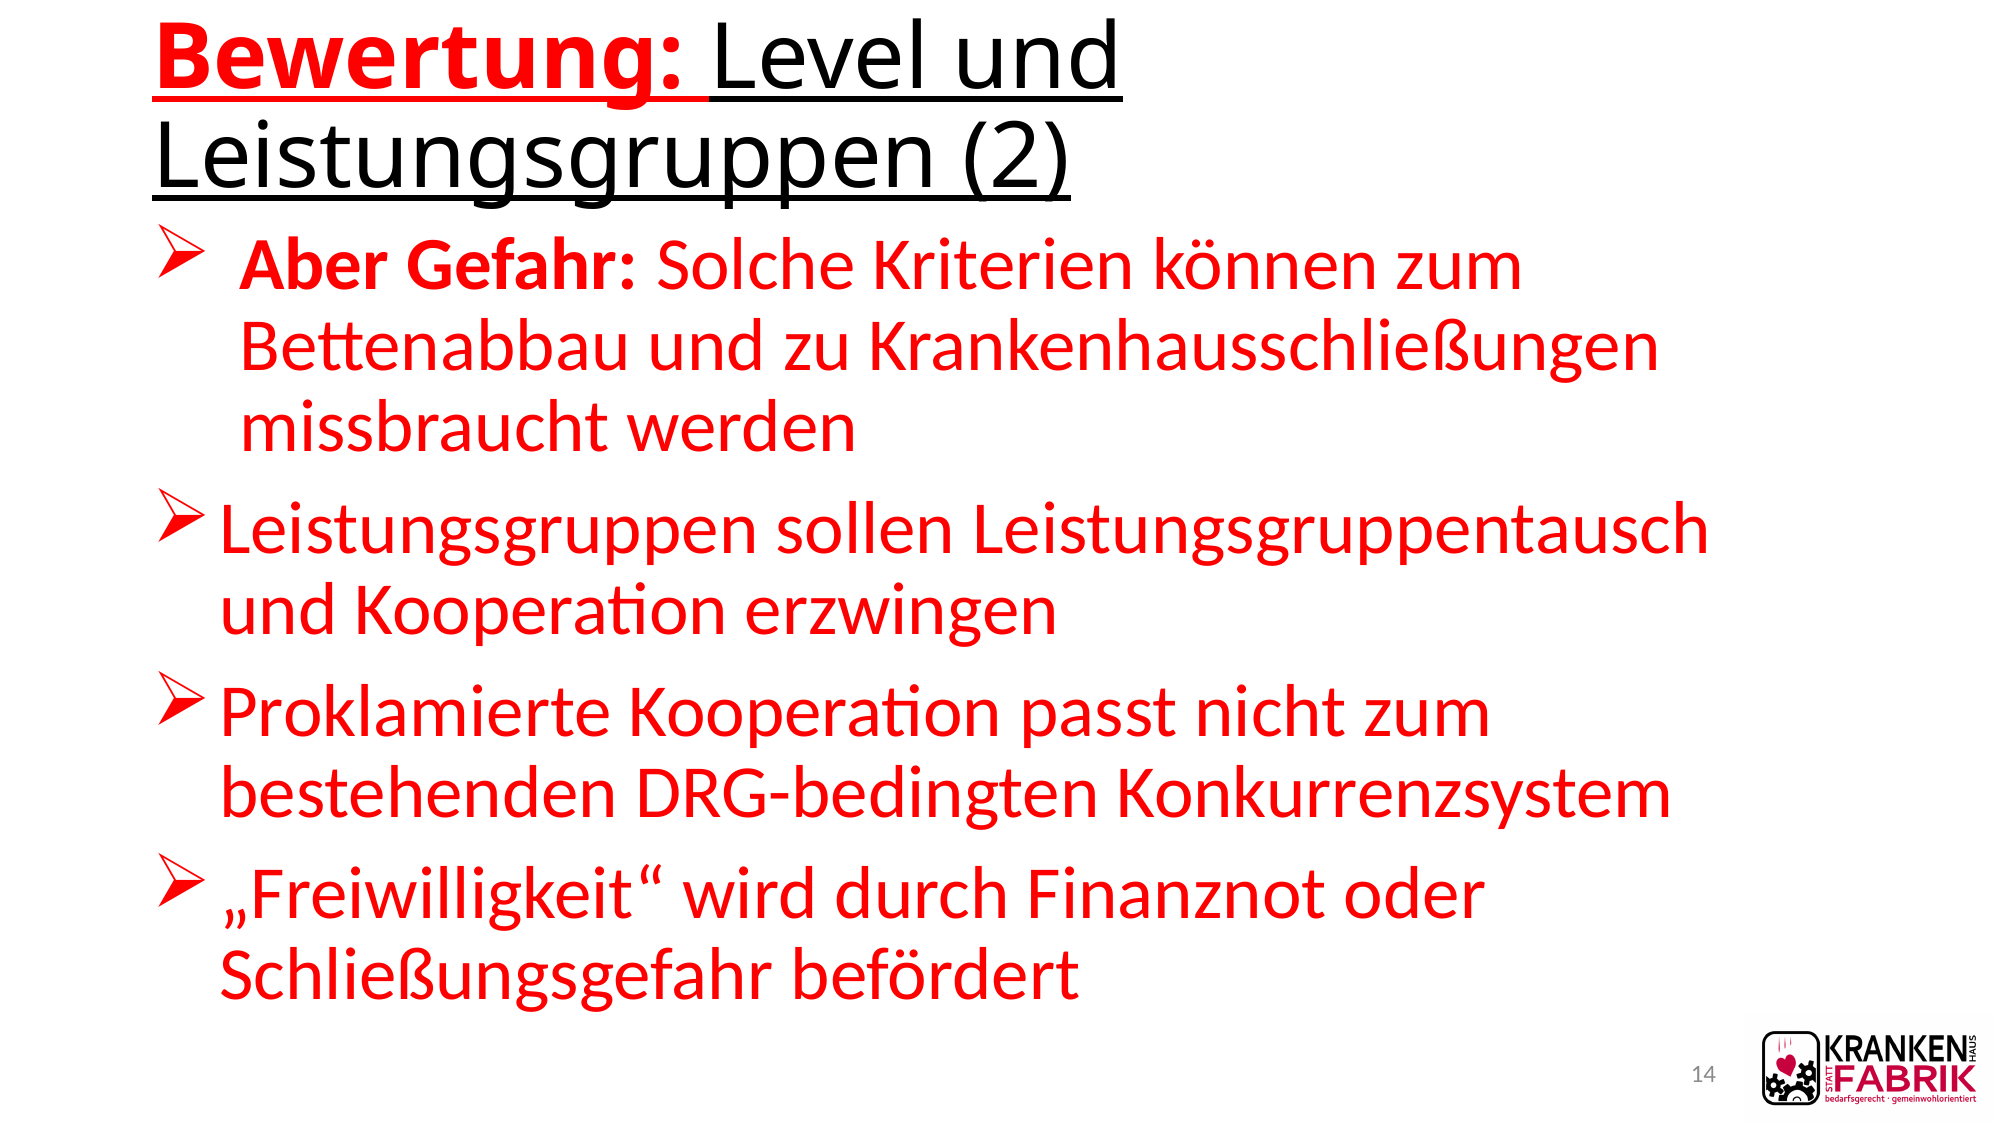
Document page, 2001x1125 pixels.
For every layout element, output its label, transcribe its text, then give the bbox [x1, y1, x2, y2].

slide_number 14 [1281, 1042, 1731, 1103]
title Bewertung: Level und Leistungsgruppen (2) [137, 0, 1863, 217]
picture [1744, 1013, 1994, 1123]
list Aber Gefahr: Solche Kriterien können zum Bettenabbau und zu Krankenhausschließungen missbraucht werden Leistungsgruppen sollen Leistungsgruppentausch und Kooperation erzwingen Proklamierte Kooperation passt nicht zum bestehenden DRG-bedingten Konkurrenzsystem „Freiwilligkeit“ wird durch Finanznot oder Schließungsgefahr befördert [137, 217, 1863, 1043]
